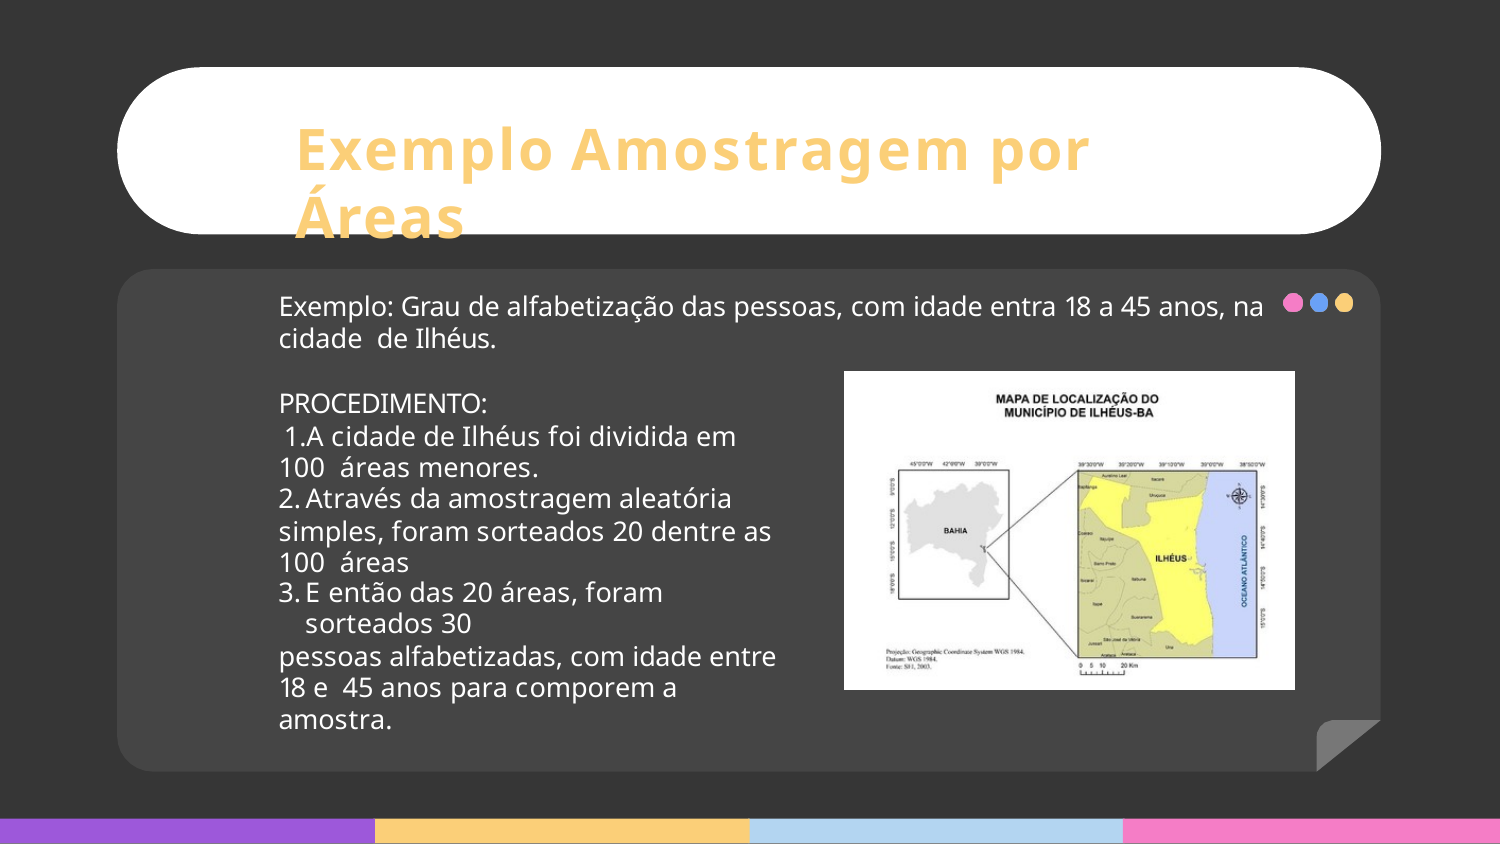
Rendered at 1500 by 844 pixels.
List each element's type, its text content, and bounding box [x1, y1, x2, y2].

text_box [0, 818, 1500, 844]
title Exemplo Amostragem por Áreas [293, 110, 1207, 254]
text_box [116, 268, 1383, 774]
text_box [117, 67, 1382, 235]
